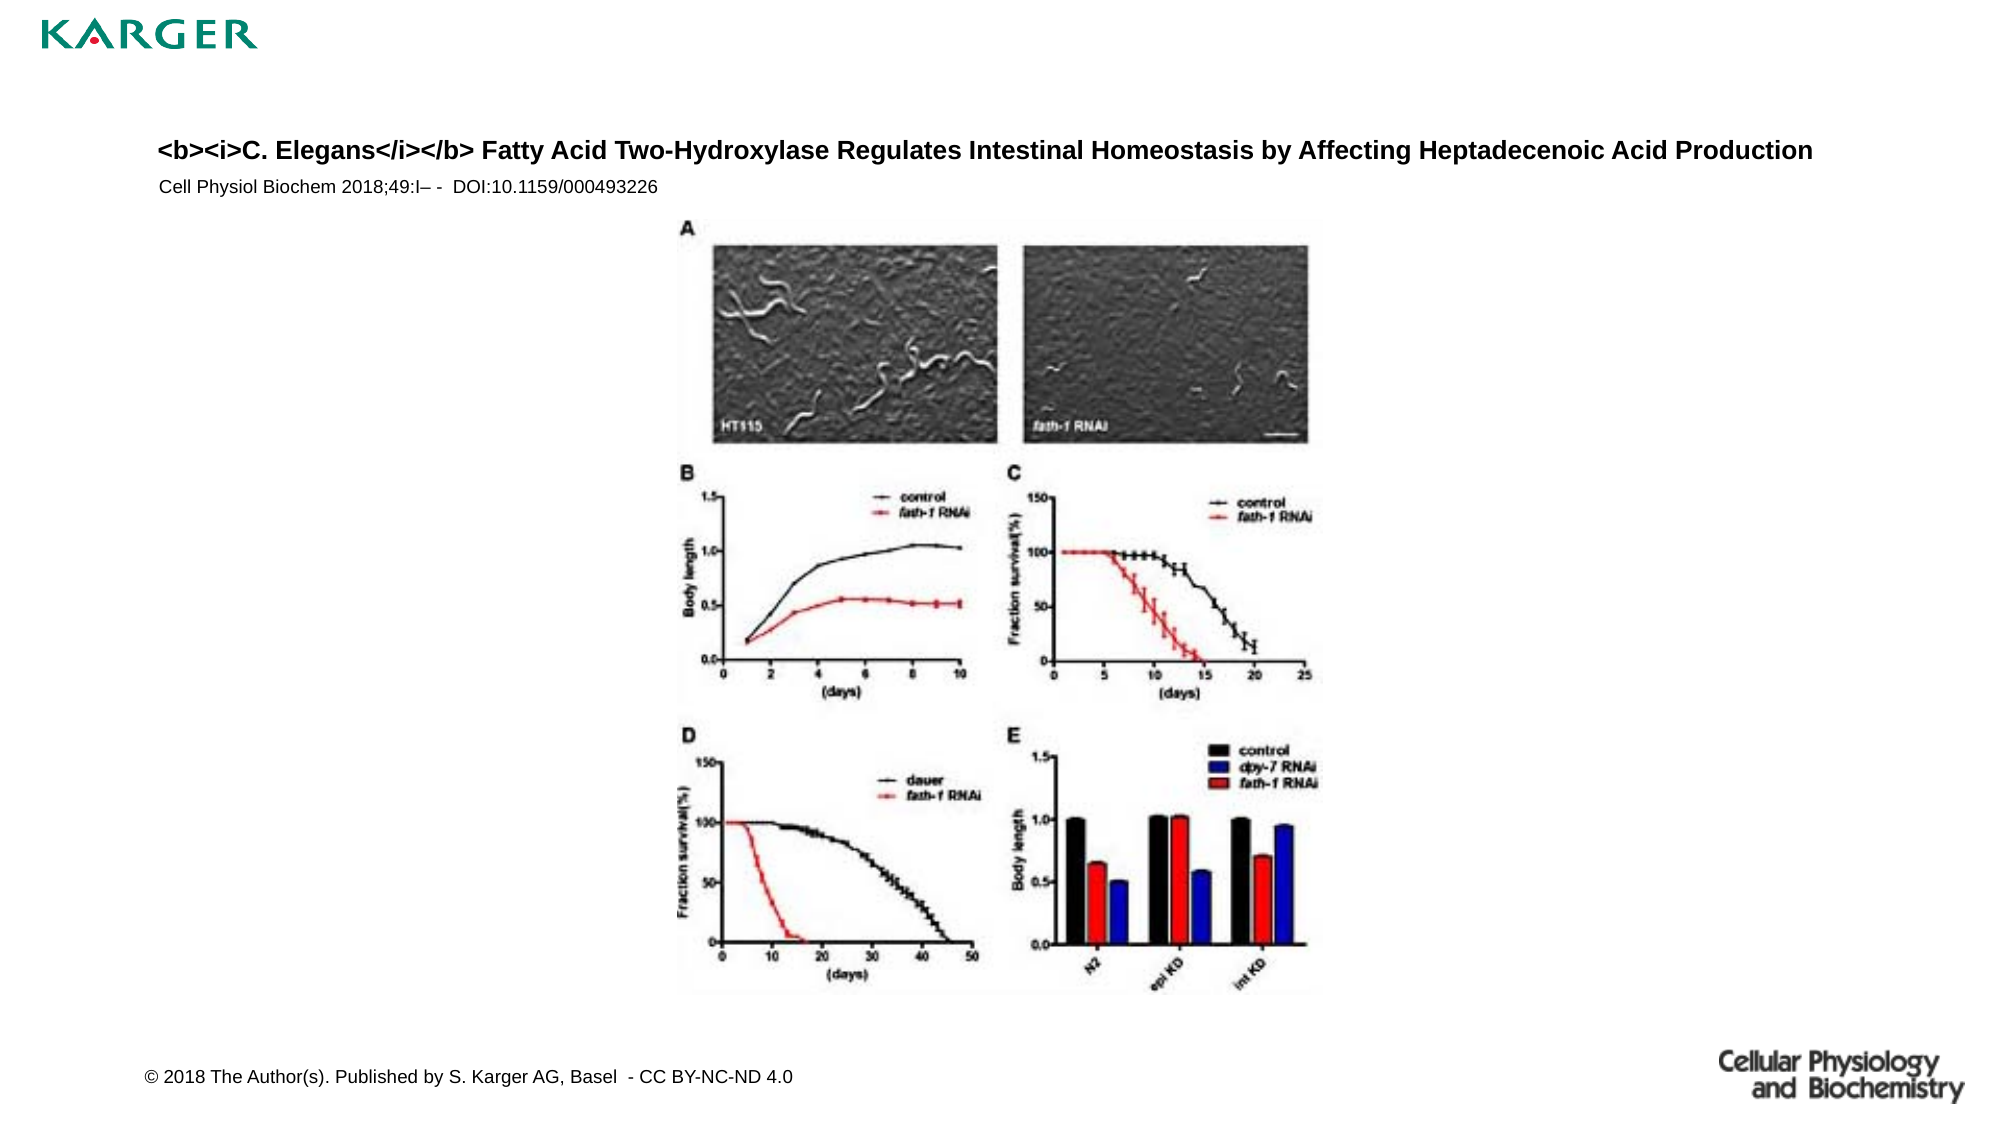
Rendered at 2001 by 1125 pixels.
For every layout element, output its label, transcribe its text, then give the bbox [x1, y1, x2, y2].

picture [42, 17, 258, 49]
list © 2018 The Author(s). Published by S. Karger AG, Basel - CC BY-NC-ND 4.0 [128, 1012, 1643, 1088]
picture [1719, 1048, 1966, 1104]
title <b><i>C. Elegans</i></b> Fatty Acid Two-Hydroxylase Regulates Intestinal Homeostasis by Affecting Heptadecenoic Acid Production [142, 112, 1861, 173]
picture [676, 219, 1324, 995]
list Cell Physiol Biochem 2018;49:I– - DOI:10.1159/000493226 [142, 176, 1858, 220]
